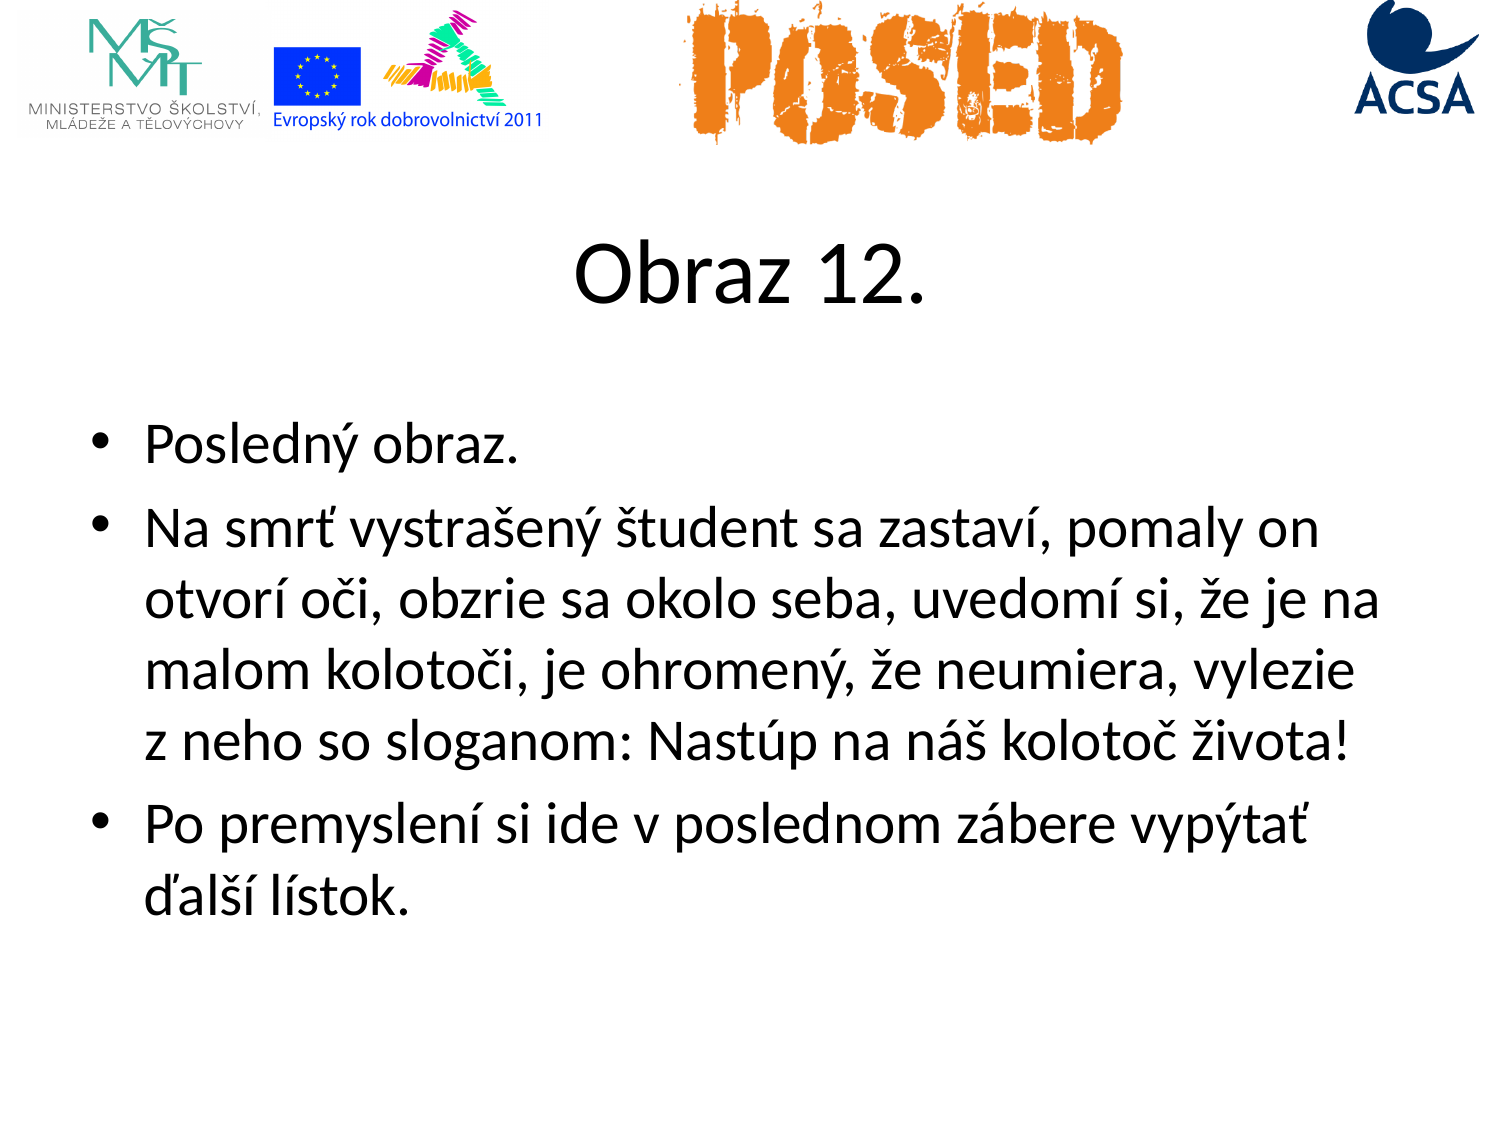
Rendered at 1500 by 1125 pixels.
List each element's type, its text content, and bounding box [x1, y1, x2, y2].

picture [1354, 0, 1479, 114]
list Posledný obraz. Na smrť vystrašený študent sa zastaví, pomaly on otvorí oči, obzrie sa okolo seba, uvedomí si, že je na malom kolotoči, je ohromený, že neumiera, vylezie z neho so sloganom: Nastúp na náš kolotoč života! Po premyslení si ide v poslednom zábere vypýtať ďalší lístok. [75, 397, 1425, 1005]
picture [679, 0, 1123, 145]
title Obraz 12. [76, 172, 1427, 361]
picture [17, 0, 549, 142]
